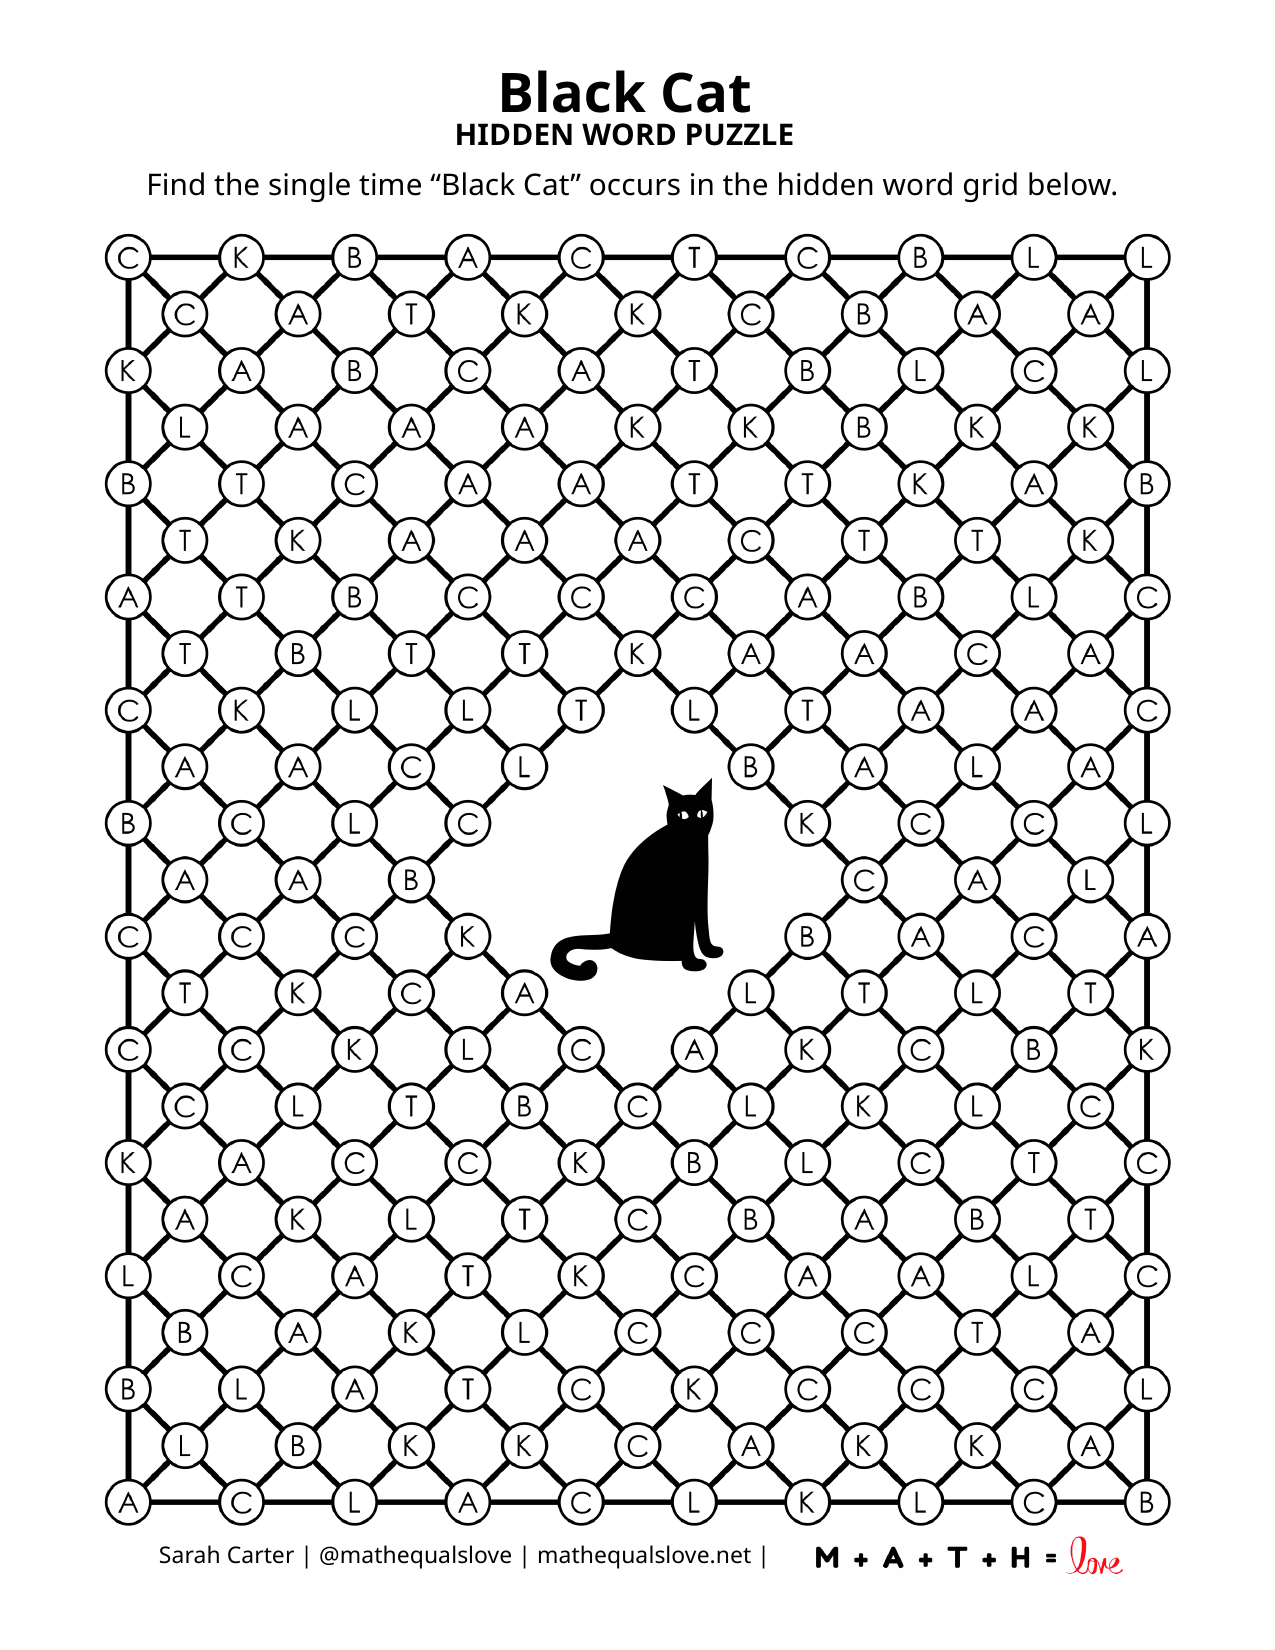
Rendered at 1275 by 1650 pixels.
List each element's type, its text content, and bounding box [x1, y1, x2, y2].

text_box Find the single time “Black Cat” occurs in the hidden word grid below. [46, 158, 1229, 209]
picture [97, 226, 1178, 1533]
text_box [143, 1532, 1132, 1579]
text_box HIDDEN WORD PUZZLE [319, 108, 930, 159]
text_box Black Cat [302, 57, 947, 124]
